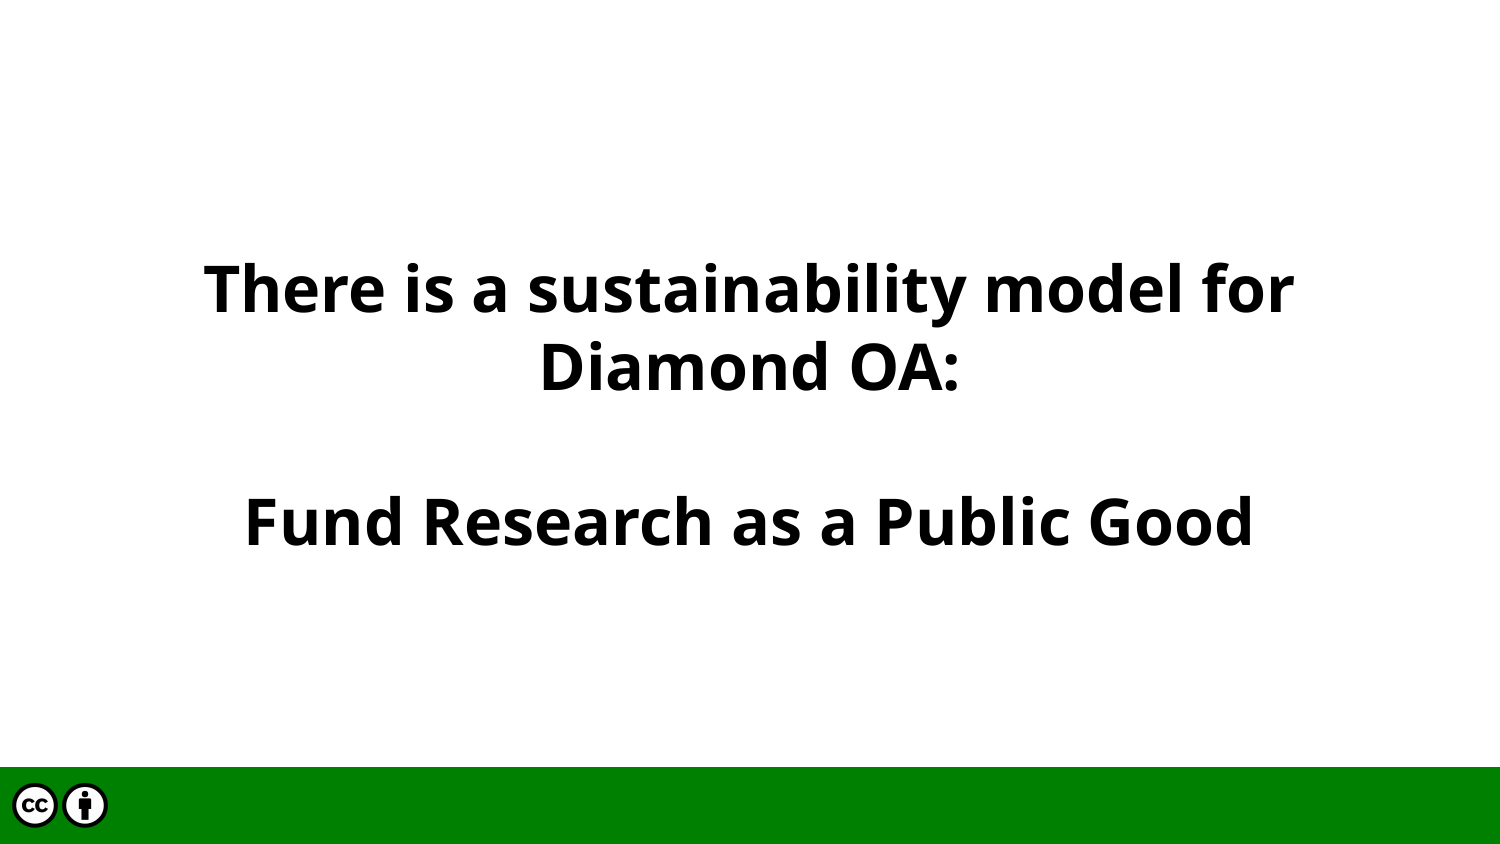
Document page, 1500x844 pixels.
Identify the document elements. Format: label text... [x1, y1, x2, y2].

text_box There is a sustainability model for Diamond OA: Fund Research as a Public Good [73, 232, 1427, 573]
picture [62, 783, 108, 828]
picture [12, 783, 58, 828]
